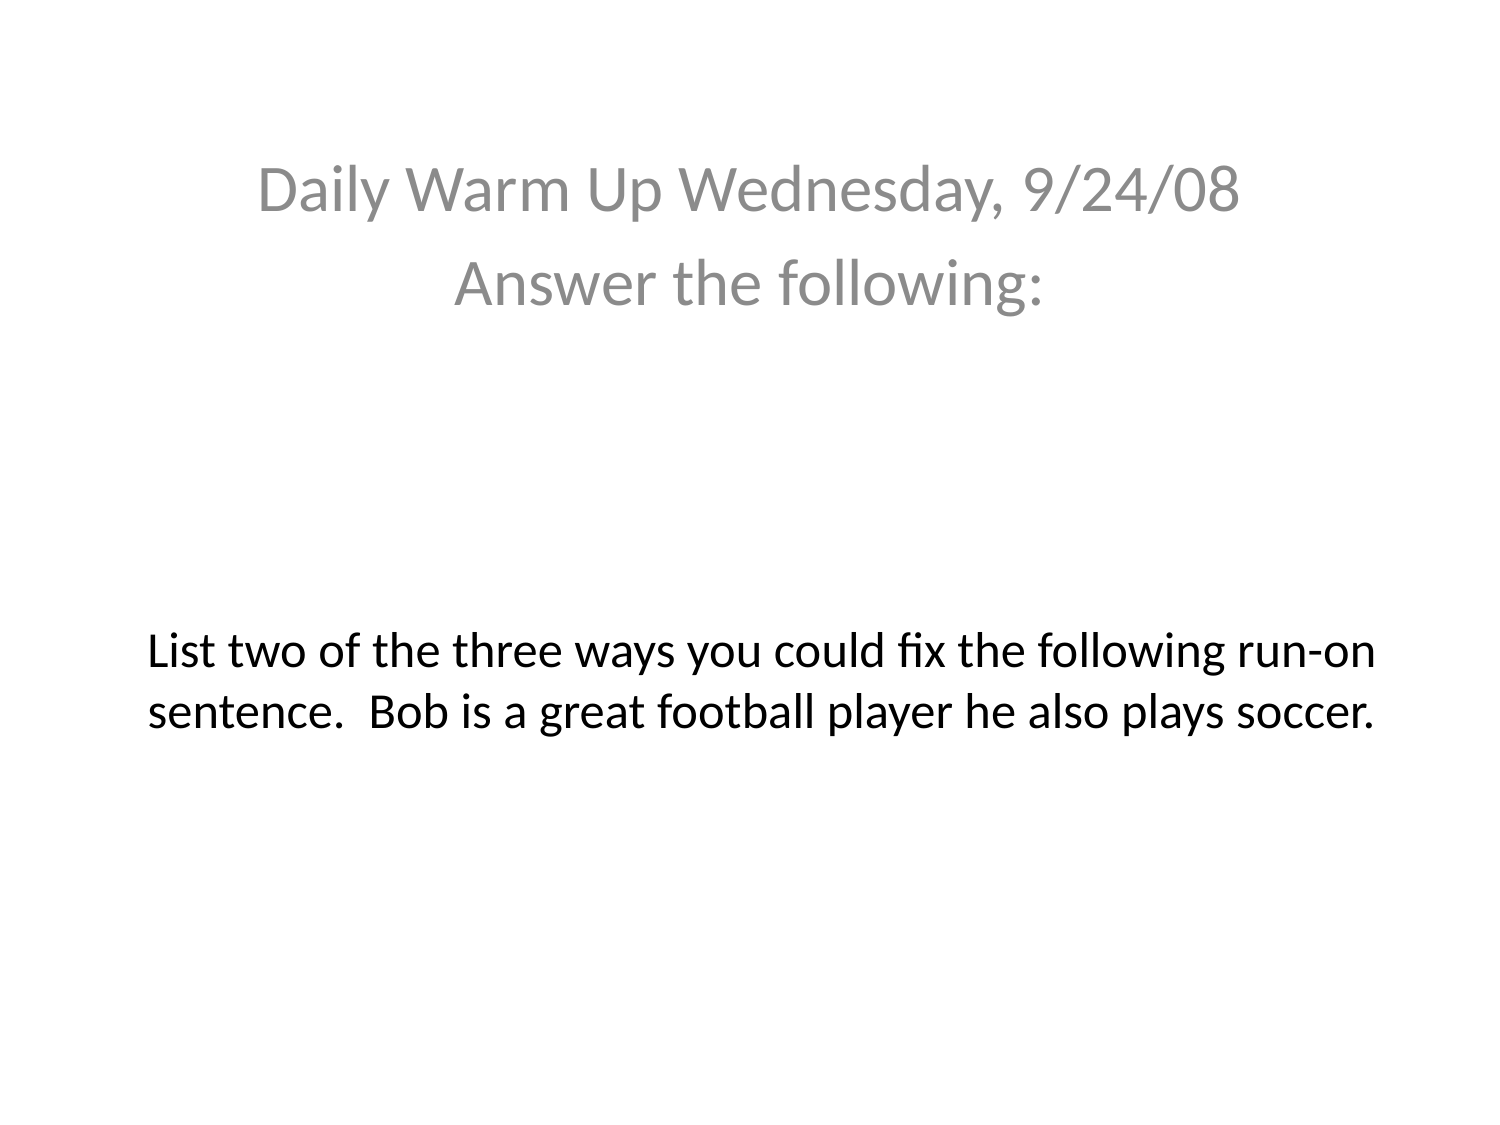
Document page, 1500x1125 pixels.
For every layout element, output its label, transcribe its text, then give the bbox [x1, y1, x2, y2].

subtitle Daily Warm Up Wednesday, 9/24/08 Answer the following: [225, 137, 1275, 425]
title List two of the three ways you could fix the following run-on sentence. Bob is a great football player he also plays soccer. [125, 587, 1400, 829]
